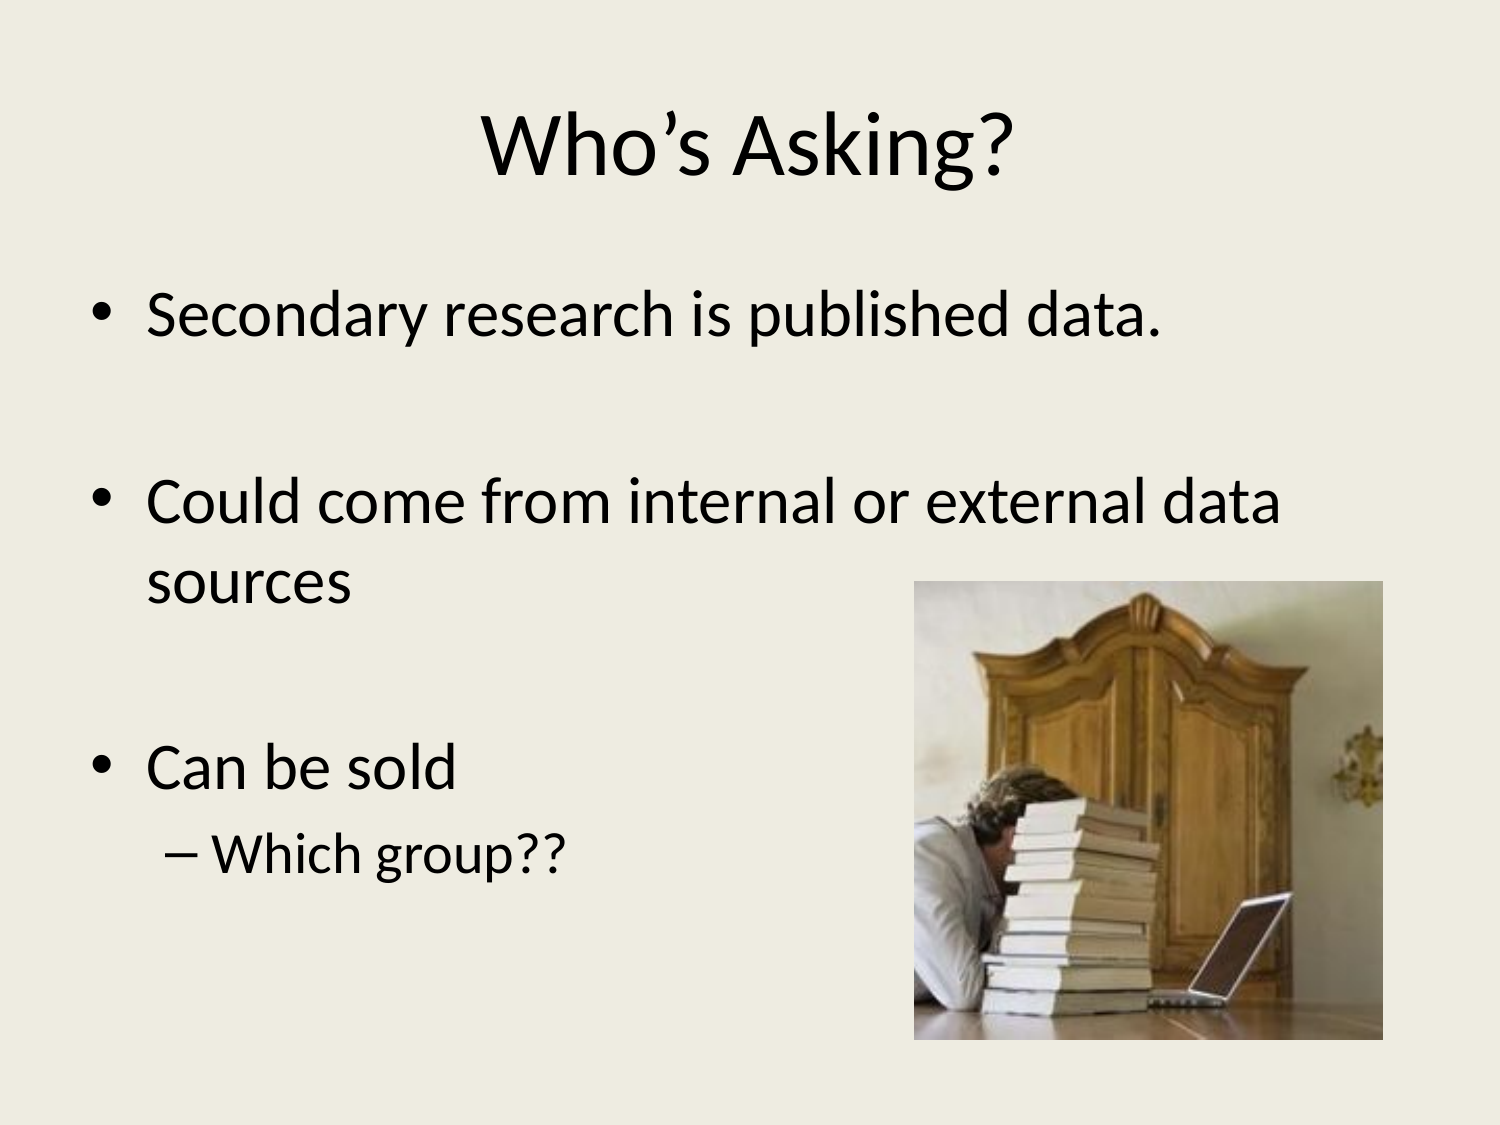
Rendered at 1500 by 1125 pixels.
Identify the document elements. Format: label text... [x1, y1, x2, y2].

picture [913, 581, 1383, 1040]
list Secondary research is published data. Could come from internal or external data sources Can be sold Which group?? [75, 262, 1425, 1005]
title Who’s Asking? [75, 45, 1425, 233]
